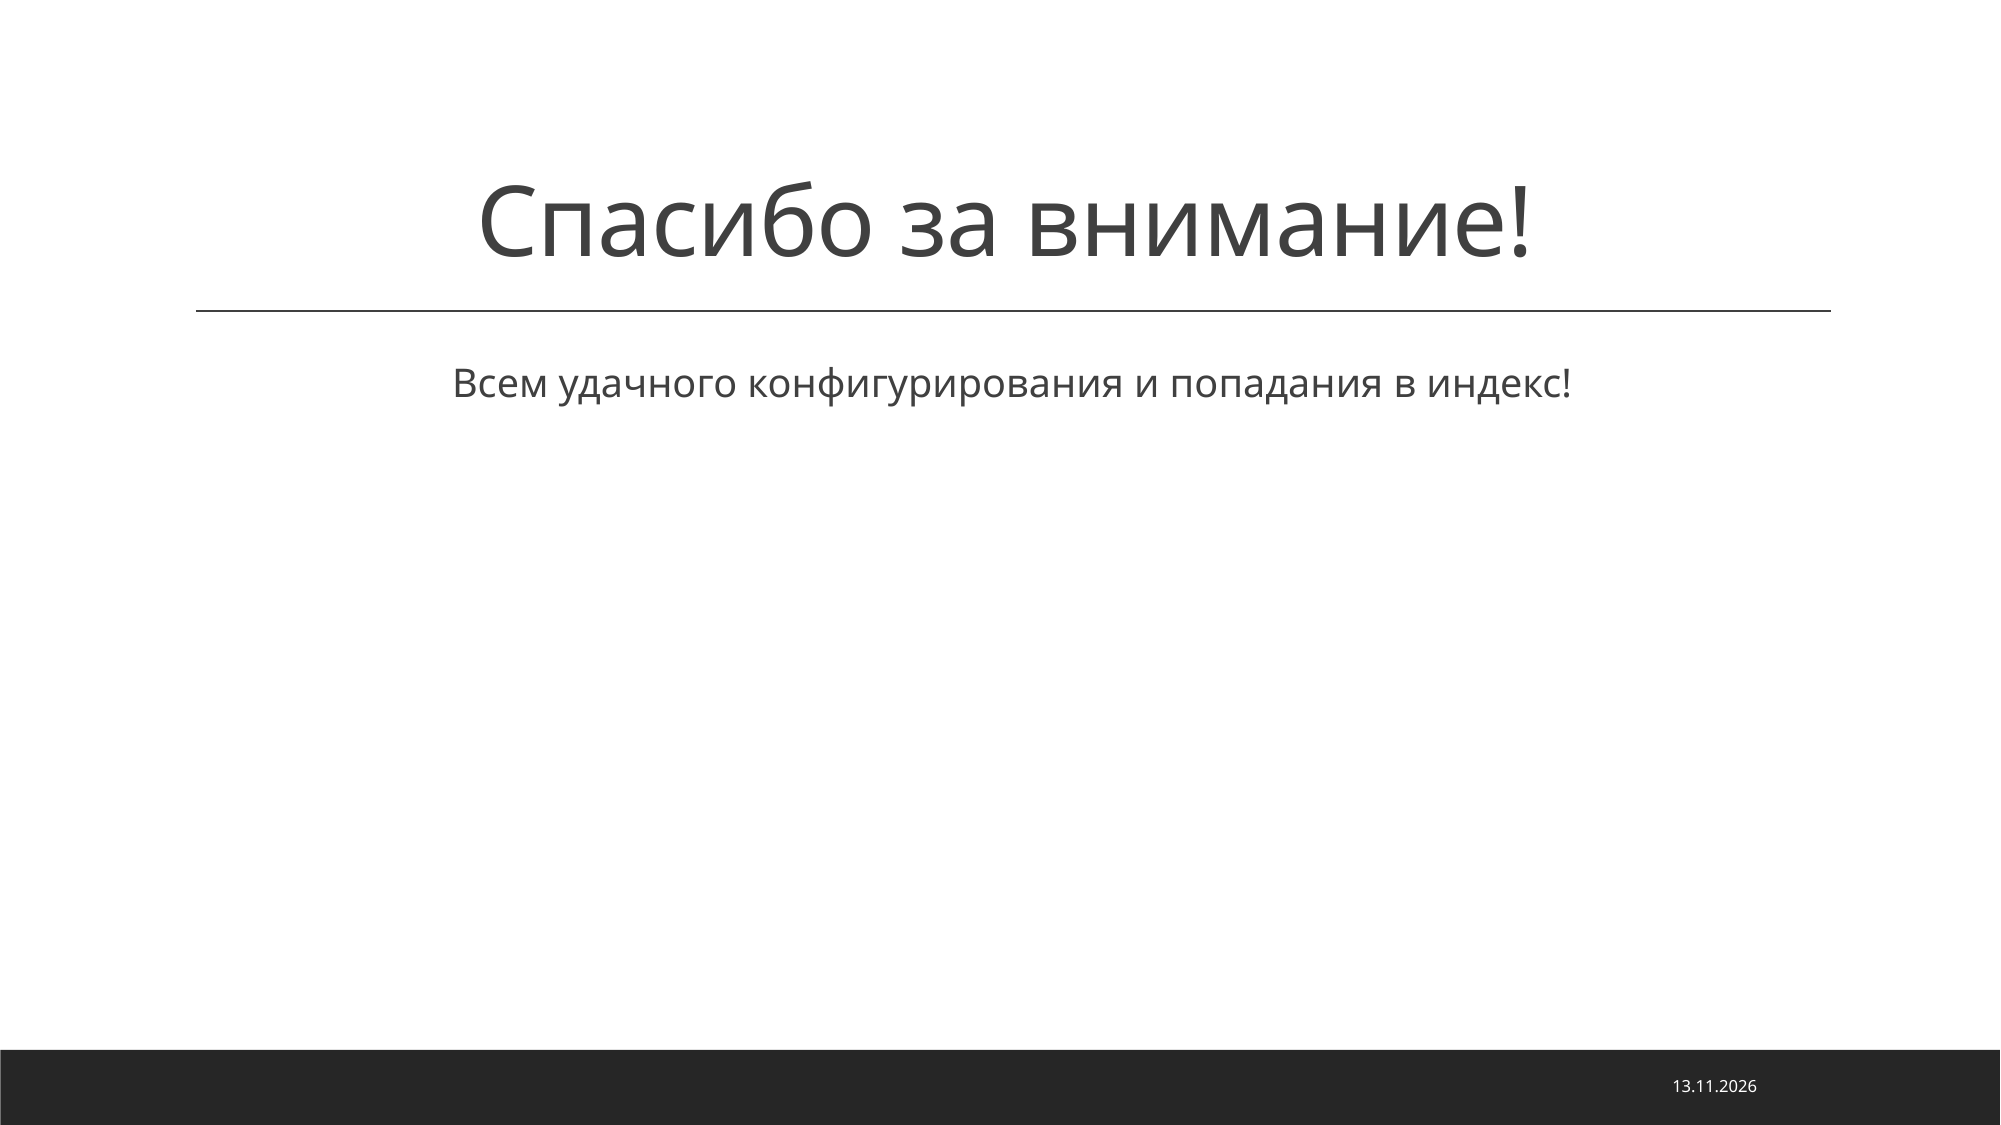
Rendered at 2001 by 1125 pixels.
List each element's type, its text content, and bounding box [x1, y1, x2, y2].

title Спасибо за внимание! [180, 47, 1830, 285]
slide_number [1348, 1057, 1773, 1118]
list Всем удачного конфигурирования и попадания в индекс! [180, 345, 1830, 963]
